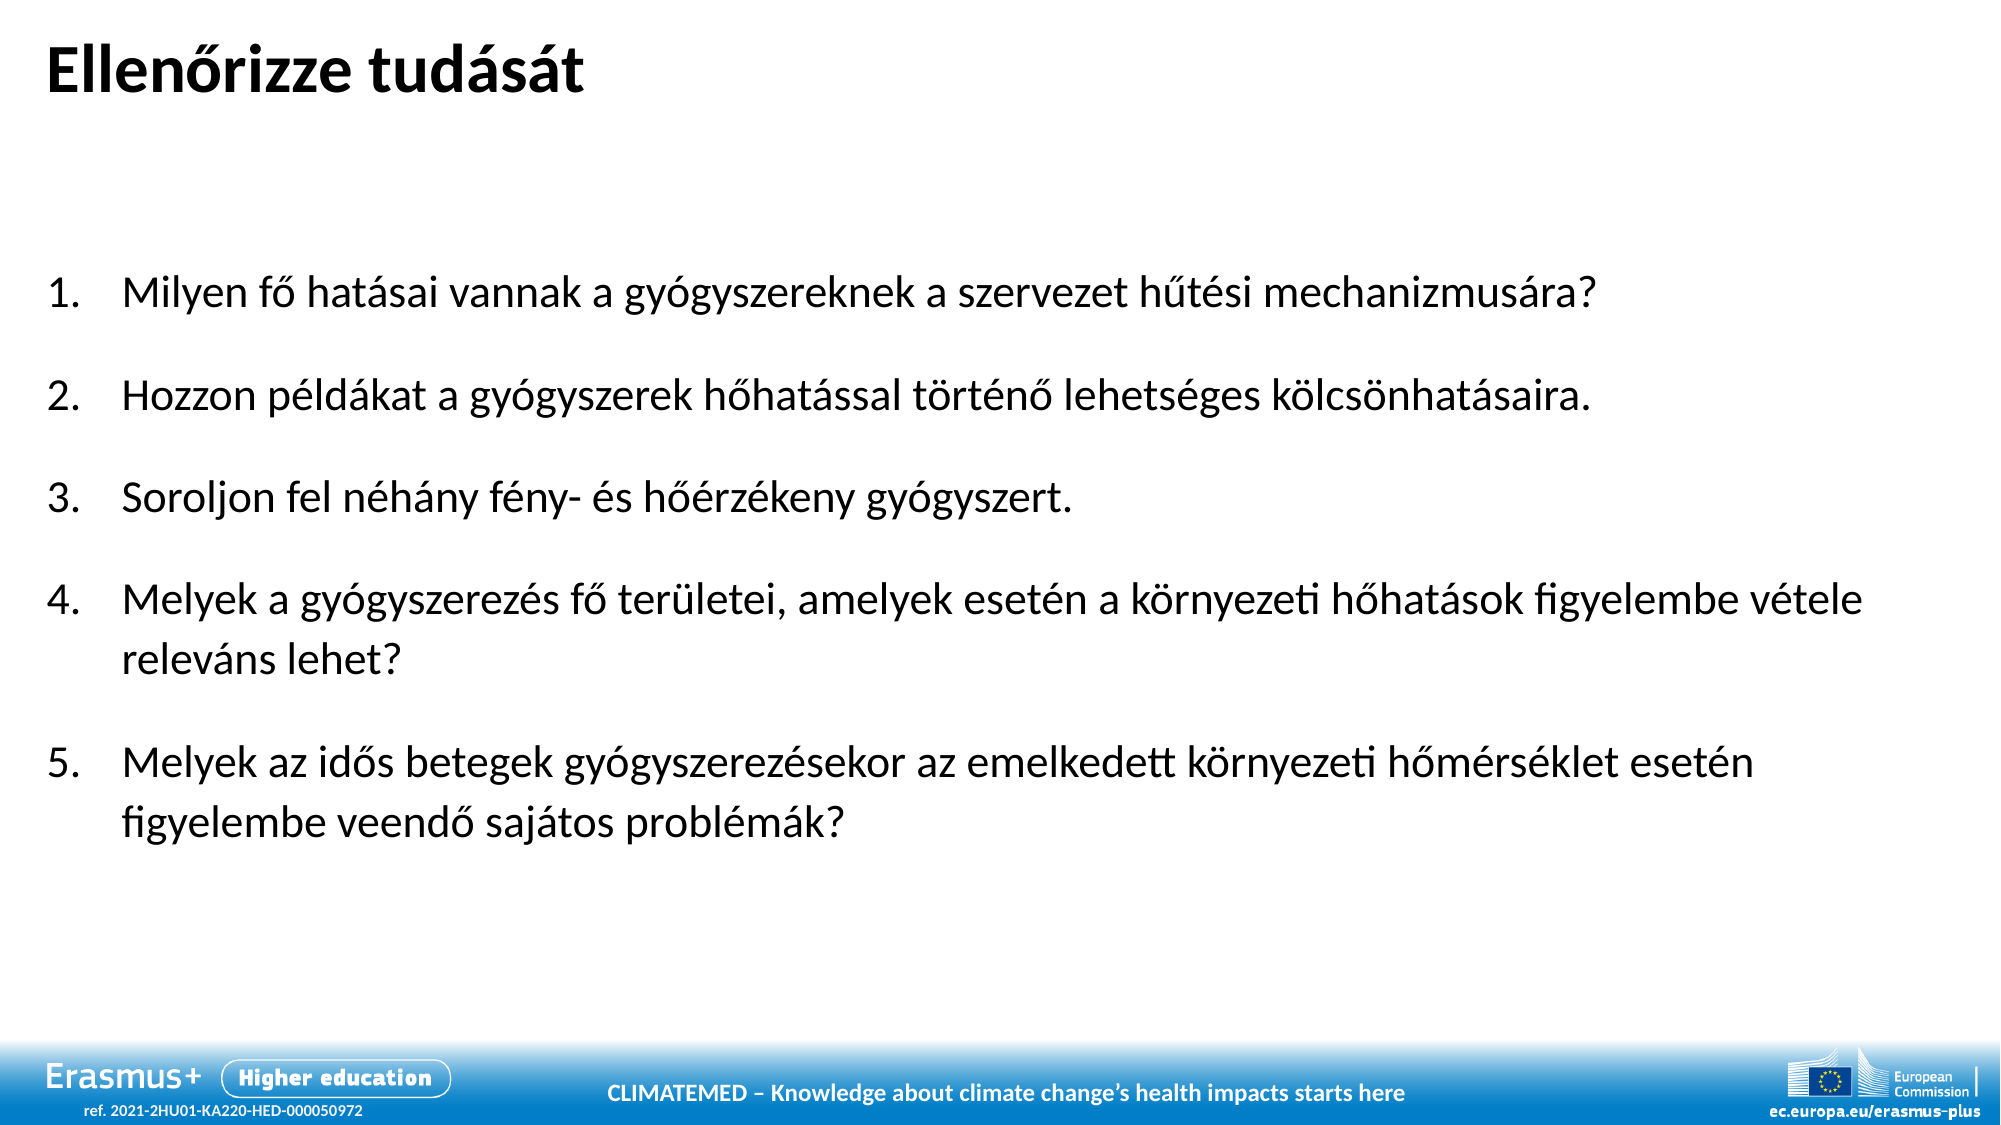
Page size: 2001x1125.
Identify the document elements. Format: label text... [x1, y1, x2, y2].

title Ellenőrizze tudását [31, 25, 1984, 116]
picture [0, 899, 2000, 1125]
list Milyen fő hatásai vannak a gyógyszereknek a szervezet hűtési mechanizmusára? Hozzon példákat a gyógyszerek hőhatással történő lehetséges kölcsönhatásaira. Soroljon fel néhány fény- és hőérzékeny gyógyszert. Melyek a gyógyszerezés fő területei, amelyek esetén a környezeti hőhatások figyelembe vétele releváns lehet? Melyek az idős betegek gyógyszerezésekor az emelkedett környezeti hőmérséklet esetén figyelembe veendő sajátos problémák? [31, 249, 1984, 1035]
